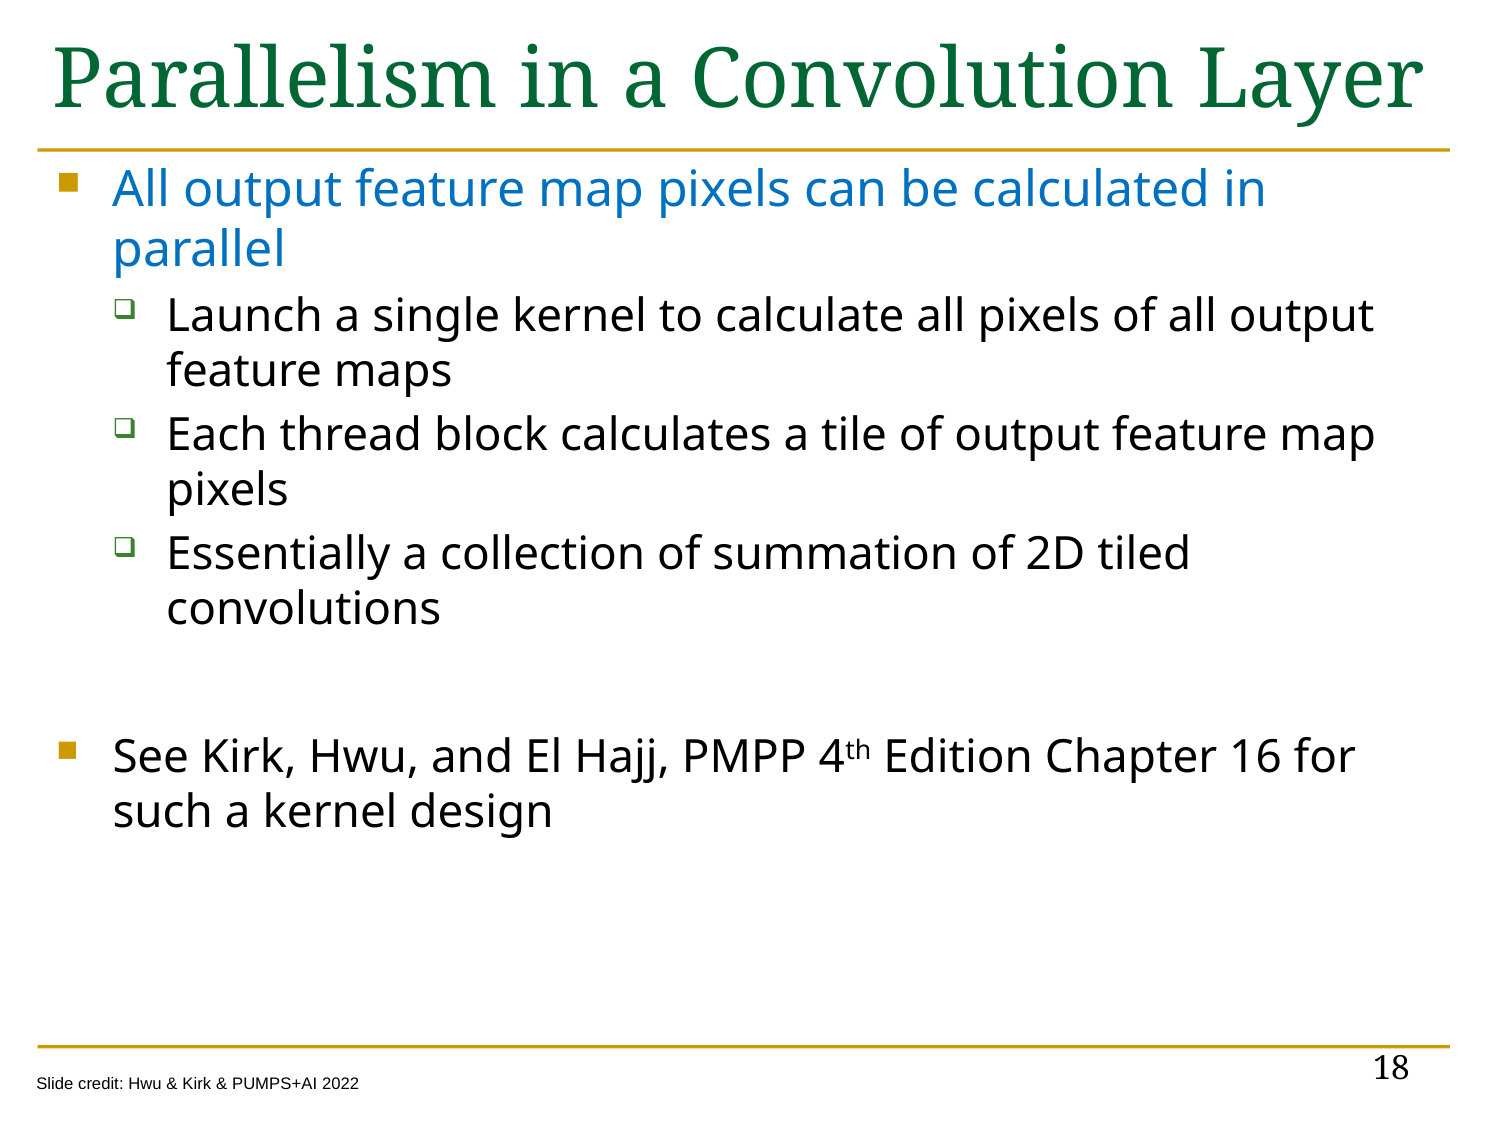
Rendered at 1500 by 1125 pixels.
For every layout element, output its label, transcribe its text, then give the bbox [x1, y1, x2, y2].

slide_number 18 [1074, 1023, 1426, 1100]
title Parallelism in a Convolution Layer [37, 0, 1451, 150]
list All output feature map pixels can be calculated in parallel Launch a single kernel to calculate all pixels of all output feature maps Each thread block calculates a tile of output feature map pixels Essentially a collection of summation of 2D tiled convolutions See Kirk, Hwu, and El Hajj, PMPP 4th Edition Chapter 16 for such a kernel design [41, 148, 1451, 988]
text_box Slide credit: Hwu & Kirk & PUMPS+AI 2022 [21, 1066, 375, 1101]
